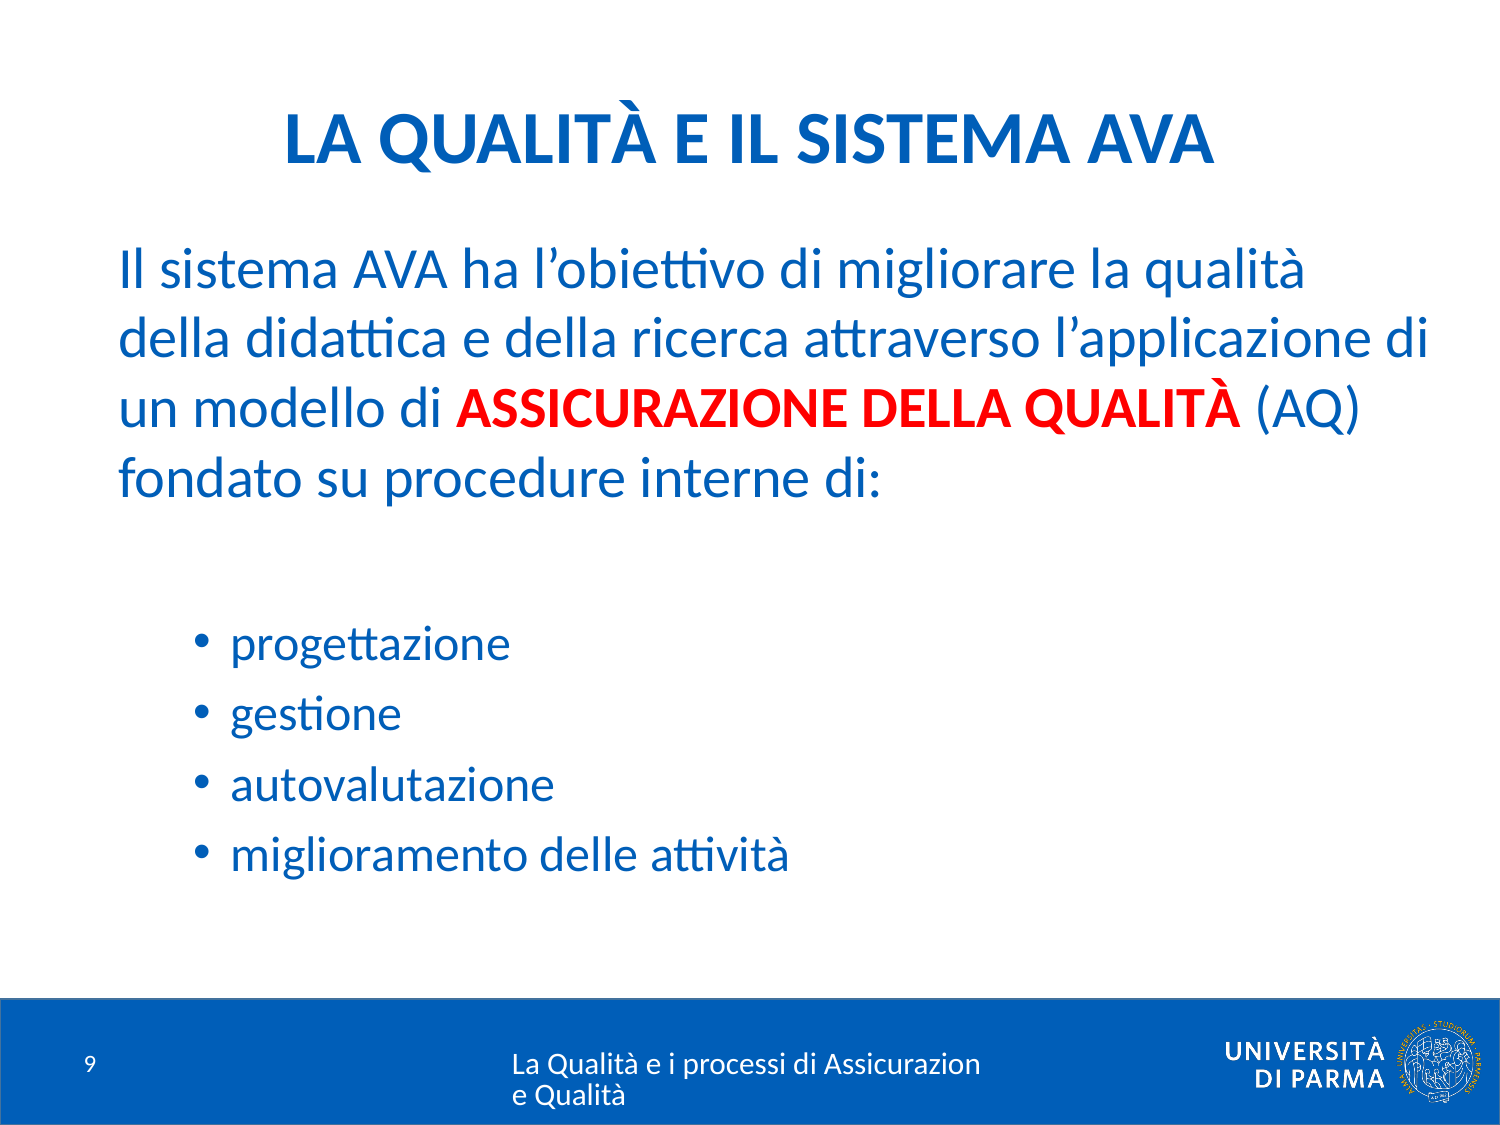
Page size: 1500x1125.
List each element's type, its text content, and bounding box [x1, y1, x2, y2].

slide_number 9 [68, 1021, 406, 1103]
picture [1226, 1021, 1481, 1103]
list Il sistema AVA ha l’obiettivo di migliorare la qualità della didattica e della ricerca attraverso l’applicazione di un modello di ASSICURAZIONE DELLA QUALITÀ (AQ) fondato su procedure interne di: progettazione gestione autovalutazione miglioramento delle attività [103, 222, 1448, 890]
footer La Qualità e i processi di Assicurazione Qualità [496, 1021, 1004, 1103]
title LA QUALITÀ E IL SISTEMA AVA [103, 30, 1397, 222]
